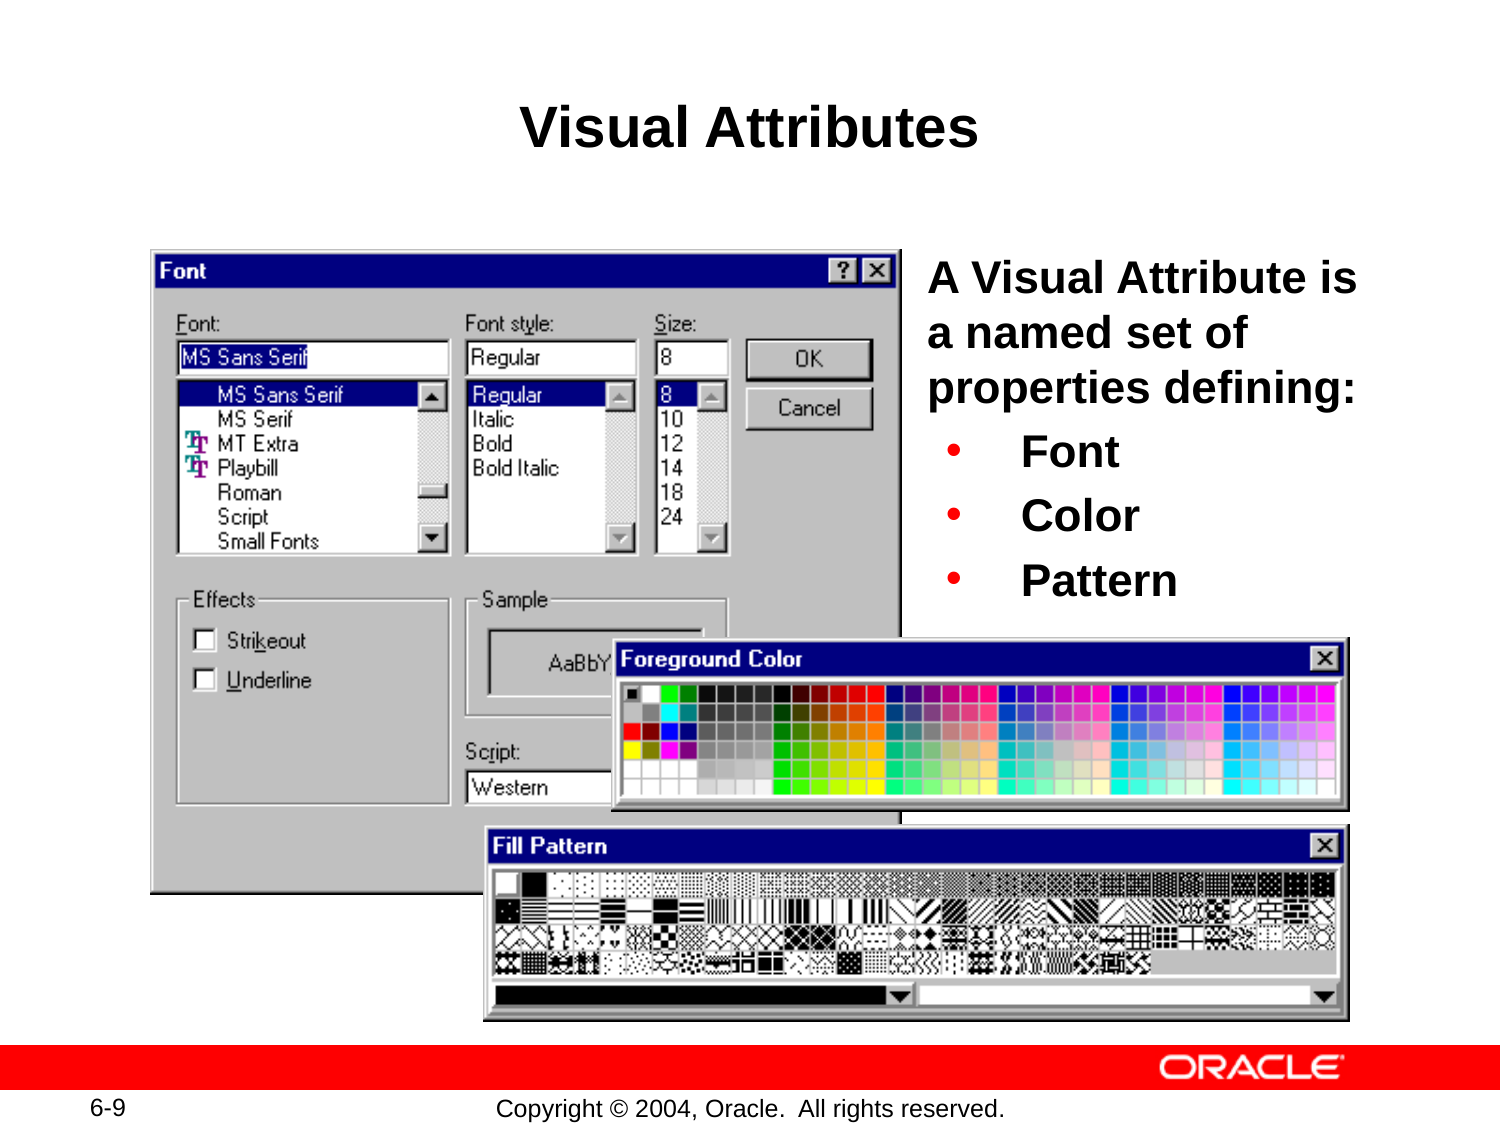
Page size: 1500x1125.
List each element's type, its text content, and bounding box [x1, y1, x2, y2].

list A Visual Attribute is a named set of properties defining: Font Color Pattern [924, 245, 1363, 613]
picture [149, 249, 1351, 1023]
title Visual Attributes [149, 87, 1351, 232]
